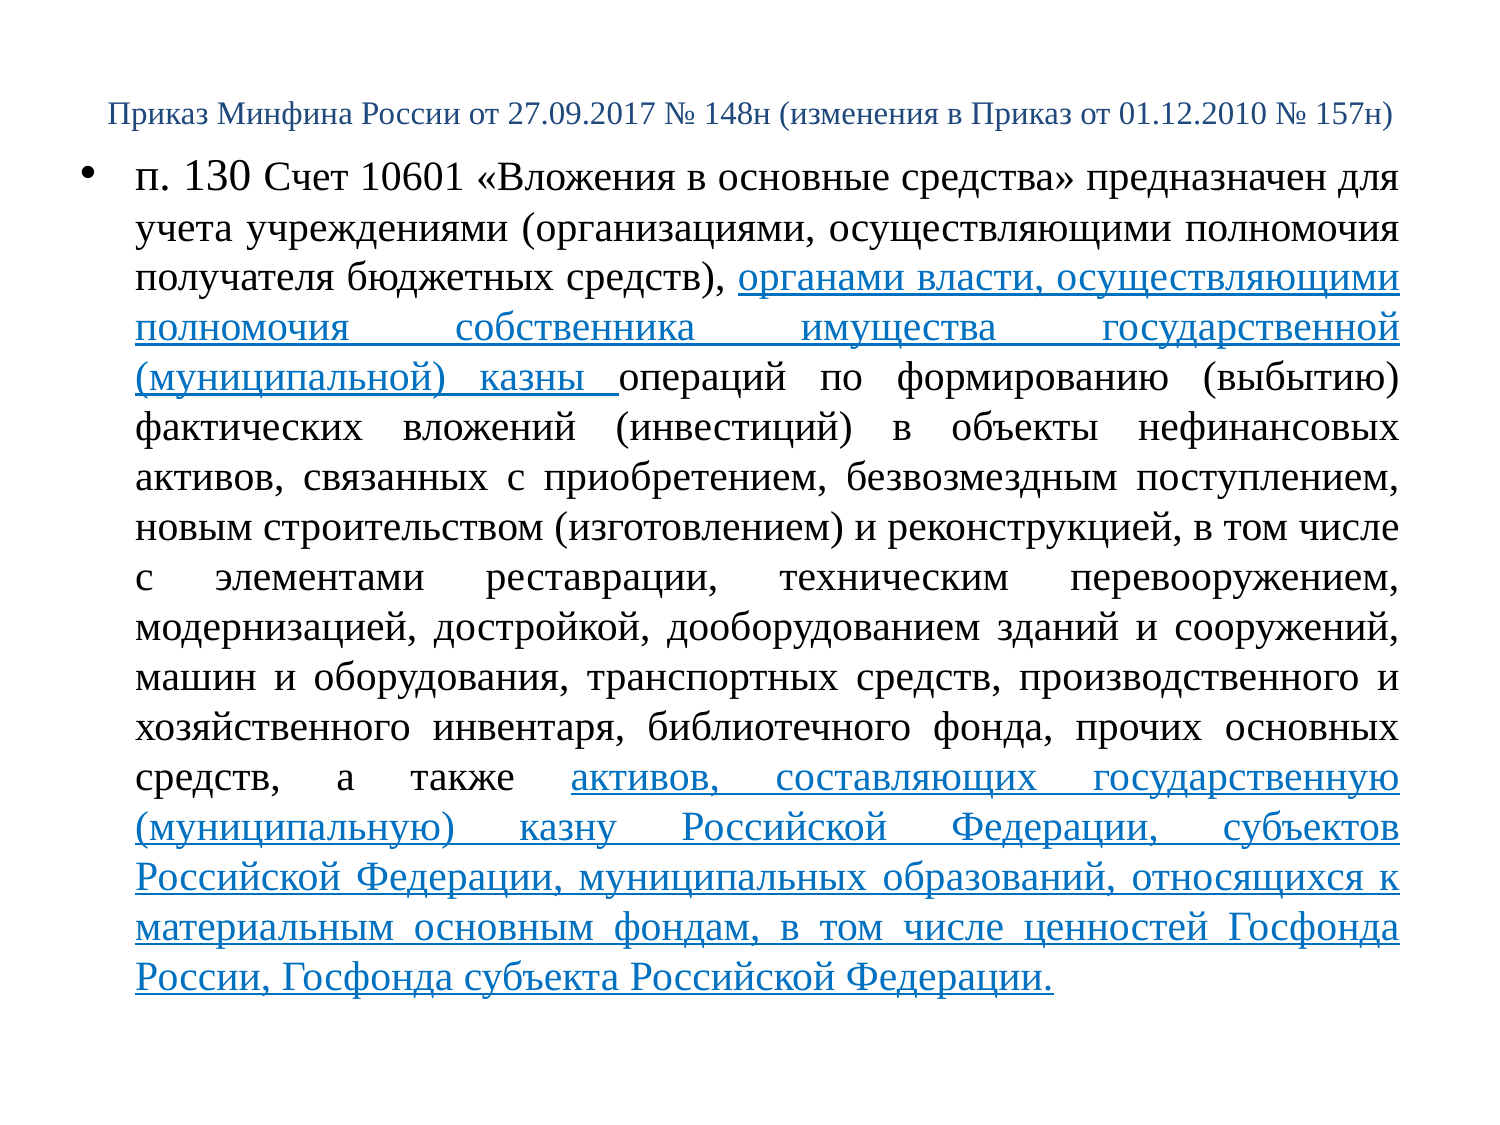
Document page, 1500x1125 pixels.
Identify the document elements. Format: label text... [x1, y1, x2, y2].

title Приказ Минфина России от 27.09.2017 № 148н (изменения в Приказ от 01.12.2010 № 157н) [76, 66, 1427, 197]
list п. 130 Счет 10601 «Вложения в основные средства» предназначен для учета учреждениями (организациями, осуществляющими полномочия получателя бюджетных средств), органами власти, осуществляющими полномочия собственника имущества государственной (муниципальной) казны операций по формированию (выбытию) фактических вложений (инвестиций) в объекты нефинансовых активов, связанных с приобретением, безвозмездным поступлением, новым строительством (изготовлением) и реконструкцией, в том числе с элементами реставрации, техническим перевооружением, модернизацией, достройкой, дооборудованием зданий и сооружений, машин и оборудования, транспортных средств, производственного и хозяйственного инвентаря, библиотечного фонда, прочих основных средств, а также активов, составляющих государственную (муниципальную) казну Российской Федерации, субъектов Российской Федерации, муниципальных образований, относящихся к материальным основным фондам, в том числе ценностей Госфонда России, Госфонда субъекта Российской Федерации. [64, 137, 1415, 1059]
